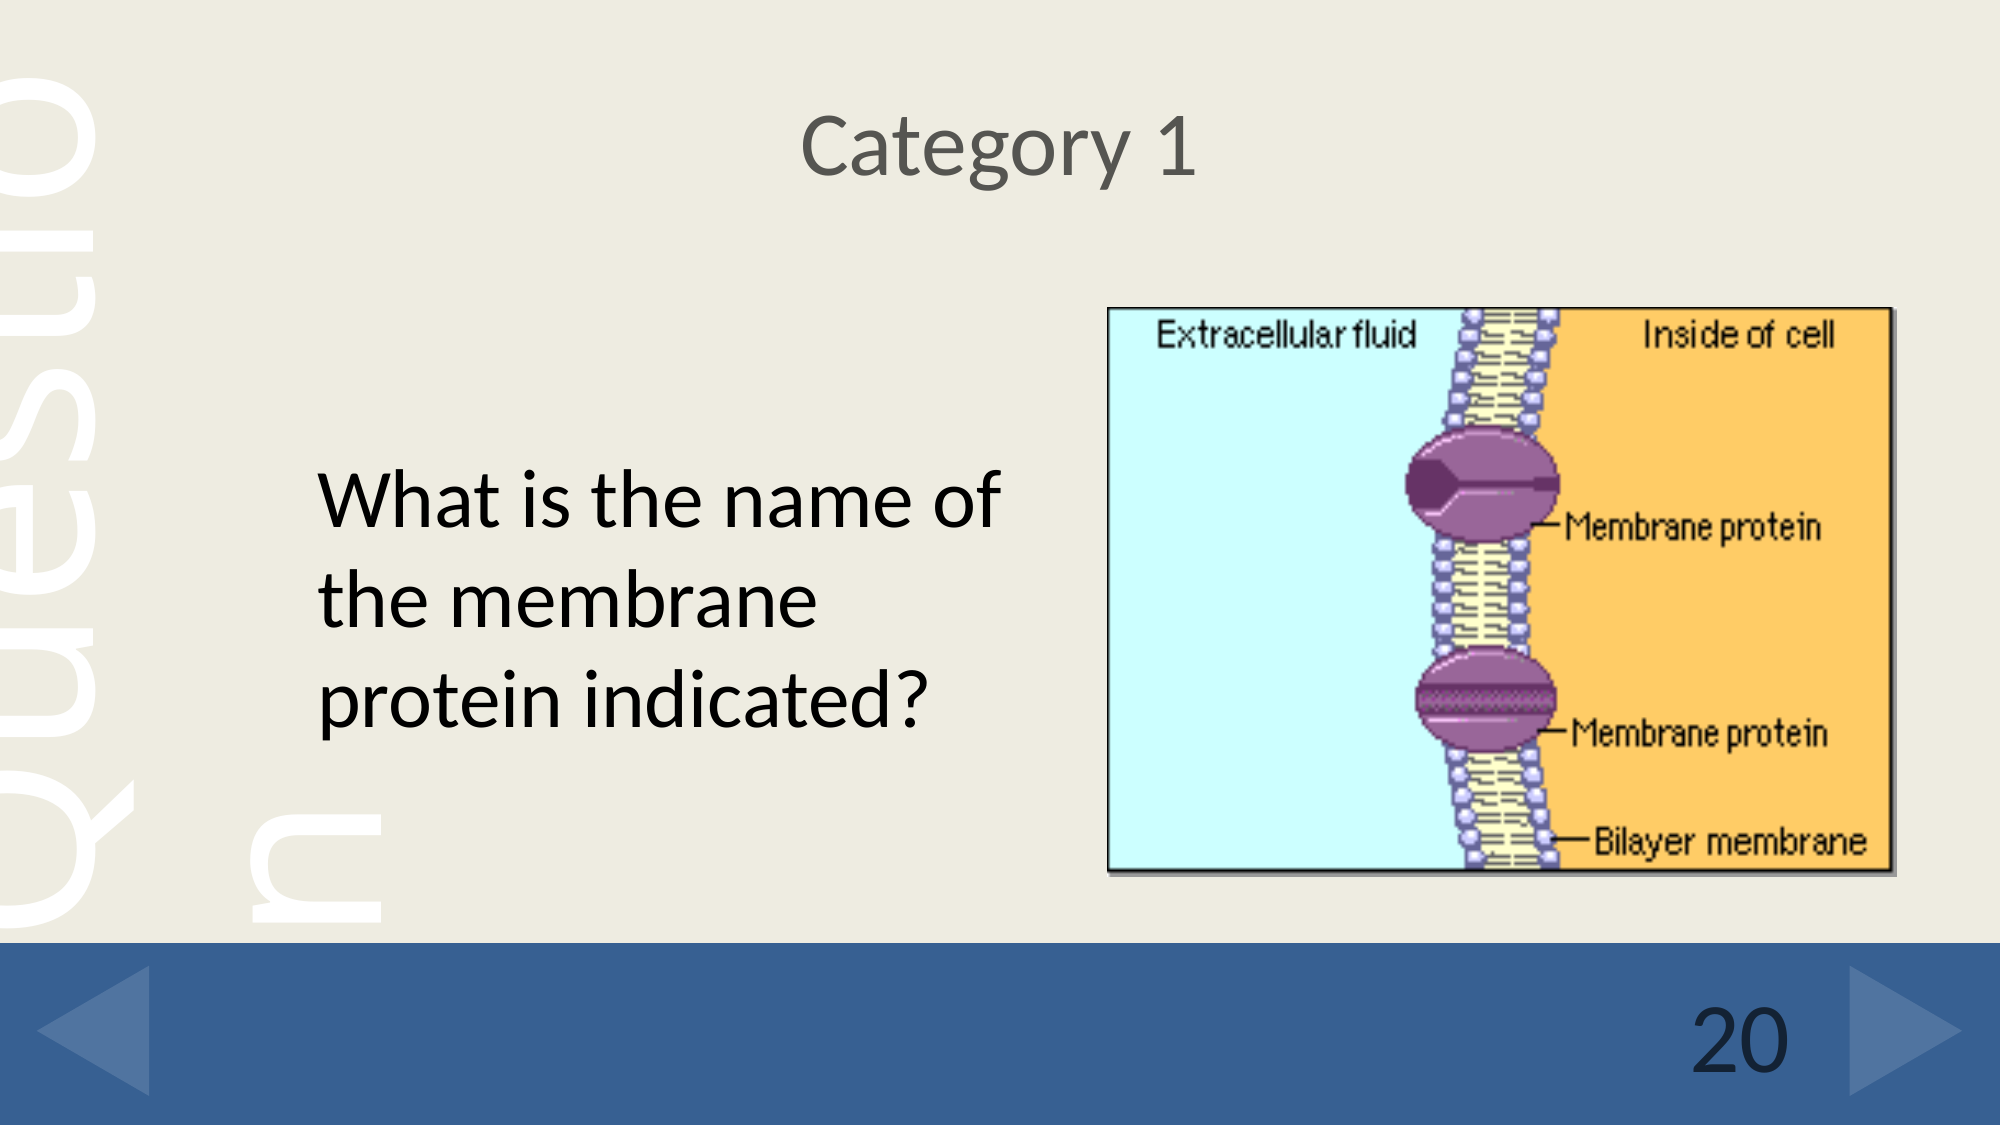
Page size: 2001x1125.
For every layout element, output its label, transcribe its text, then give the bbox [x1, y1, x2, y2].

picture [1107, 307, 1897, 878]
list What is the name of the membrane protein indicated? [302, 307, 1039, 881]
list 20 [1494, 967, 1806, 1097]
title Category 1 [99, 45, 1900, 233]
